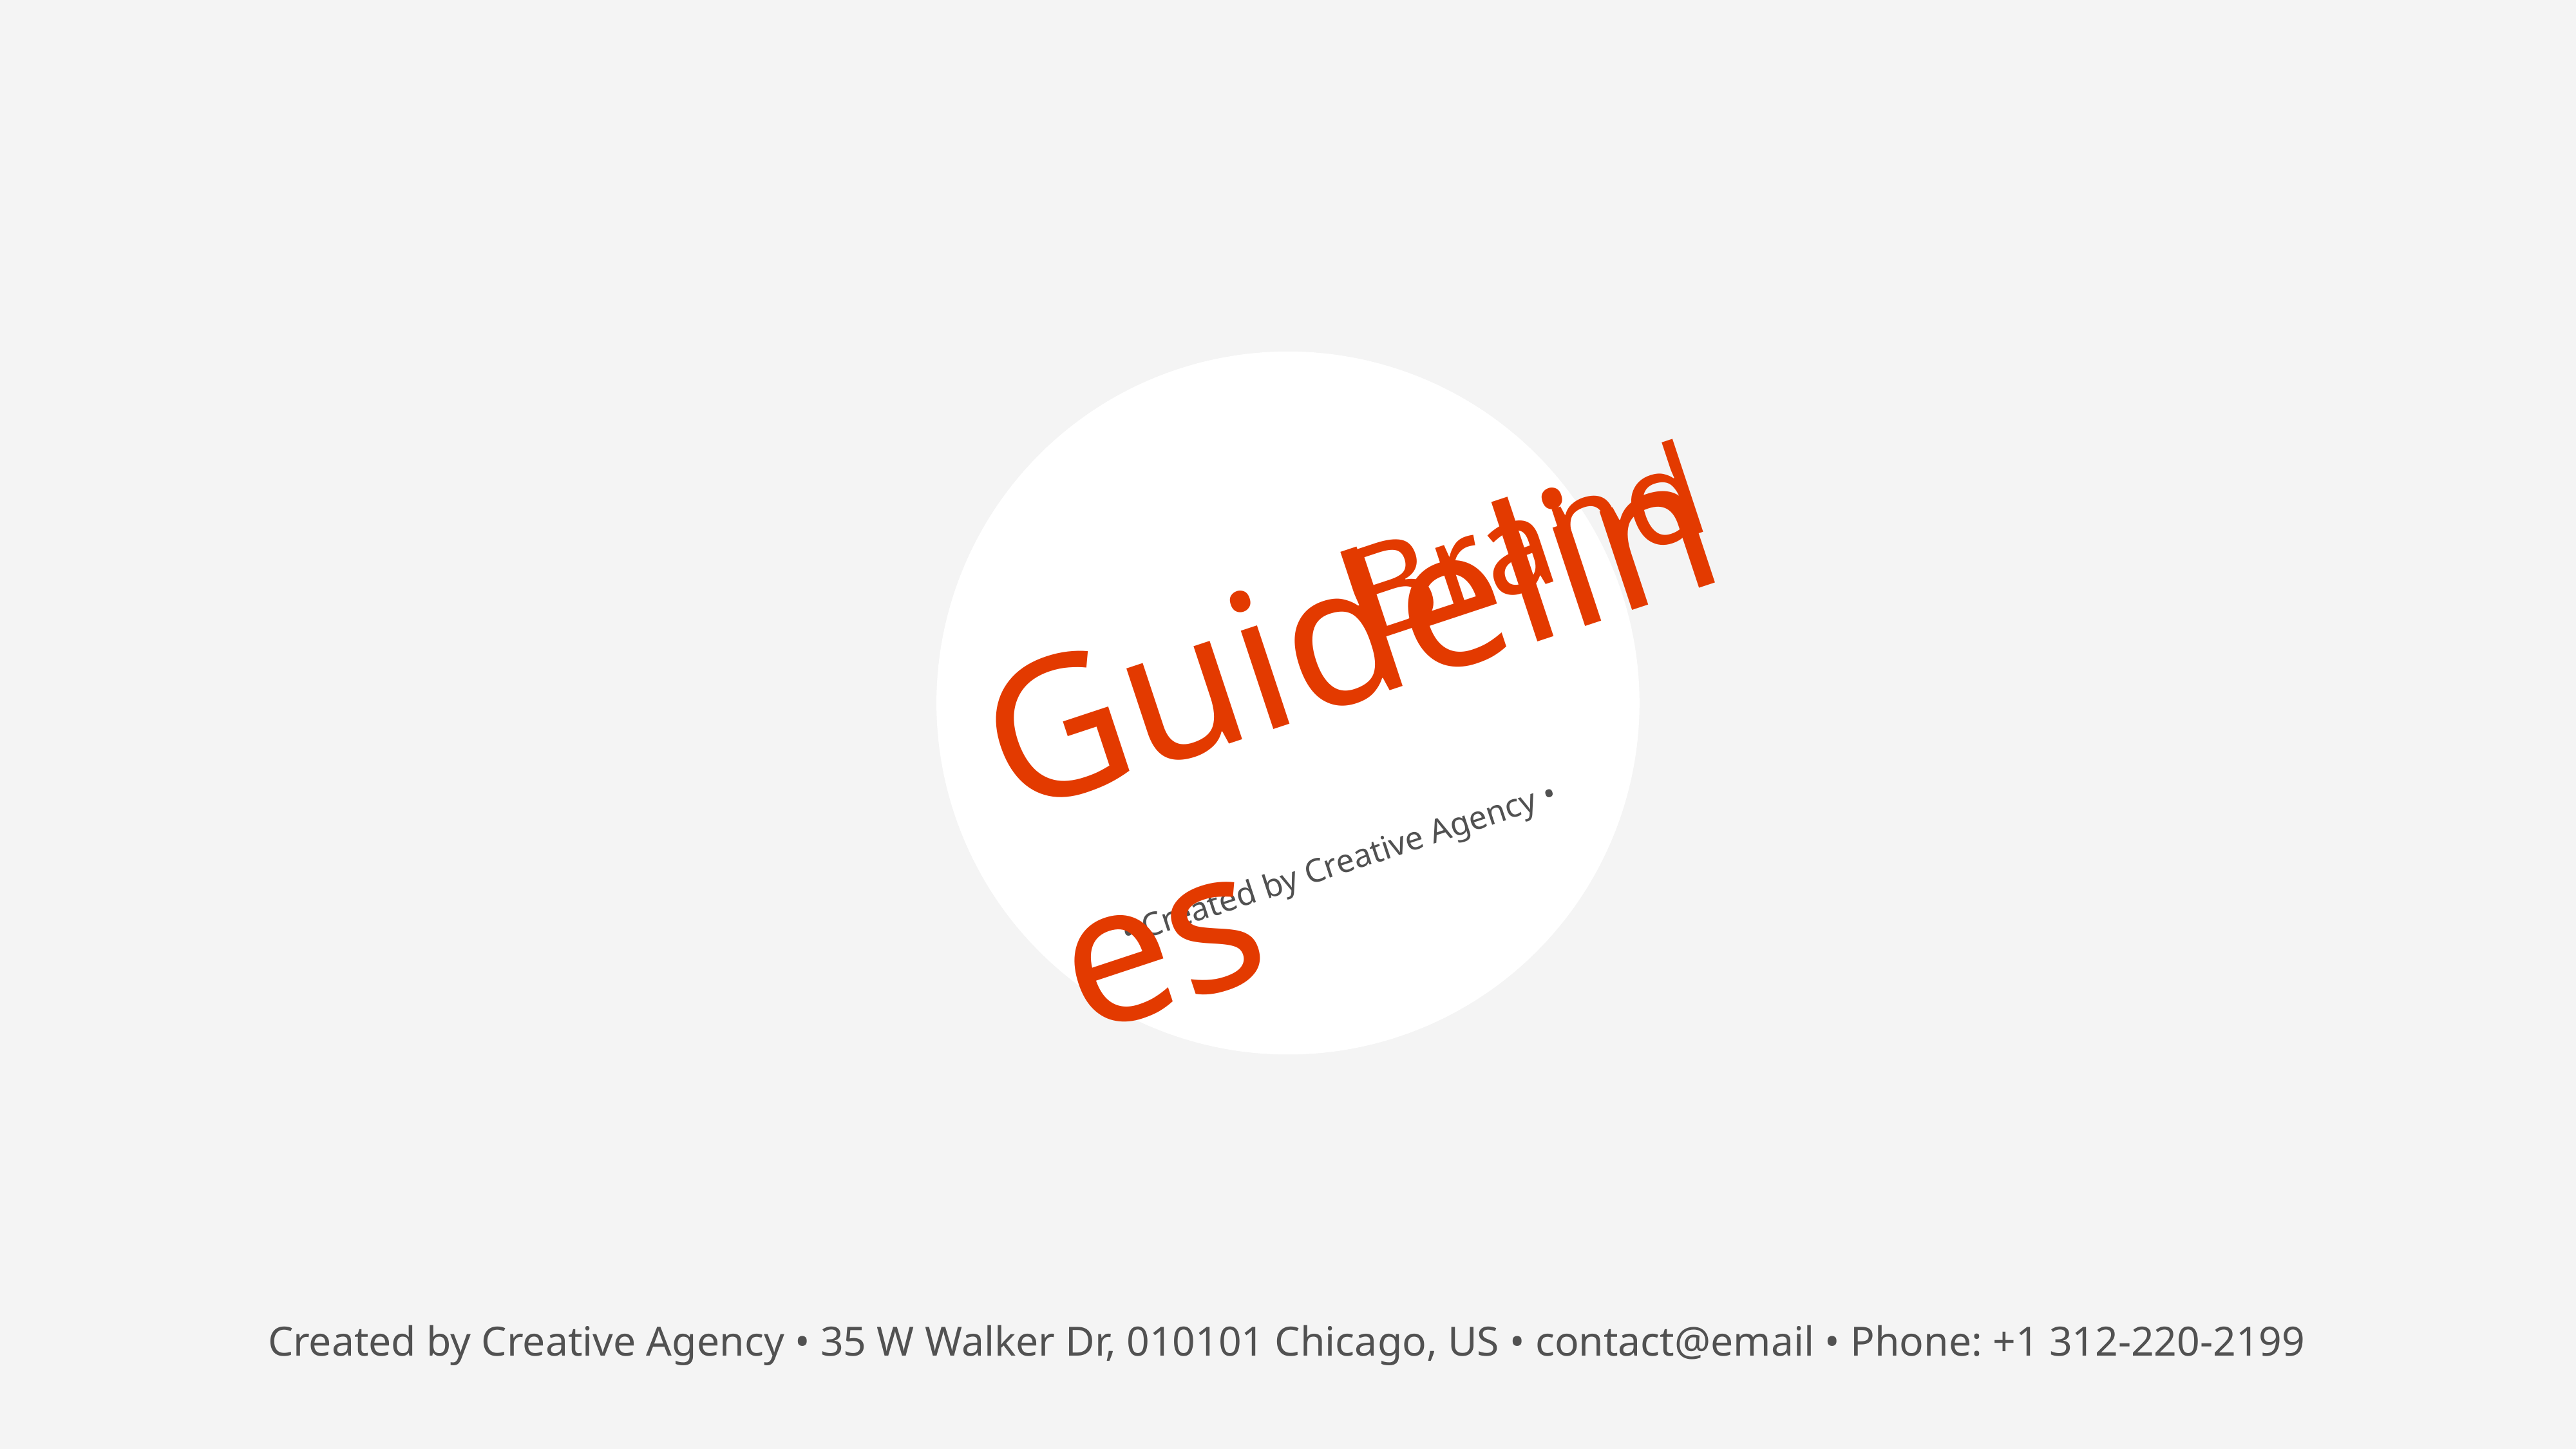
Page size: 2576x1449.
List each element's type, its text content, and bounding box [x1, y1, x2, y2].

text_box Brand [1340, 405, 1835, 626]
text_box Created by Creative Agency • 35 W Walker Dr, 010101 Chicago, US • contact@email • Phone: +1 312-220-2199 [128, 1307, 2447, 1371]
text_box [1072, 797, 1627, 1055]
text_box • Created by Creative Agency • [1041, 738, 1636, 985]
text_box Guidelines [1010, 556, 1806, 893]
text_box [936, 351, 1640, 965]
